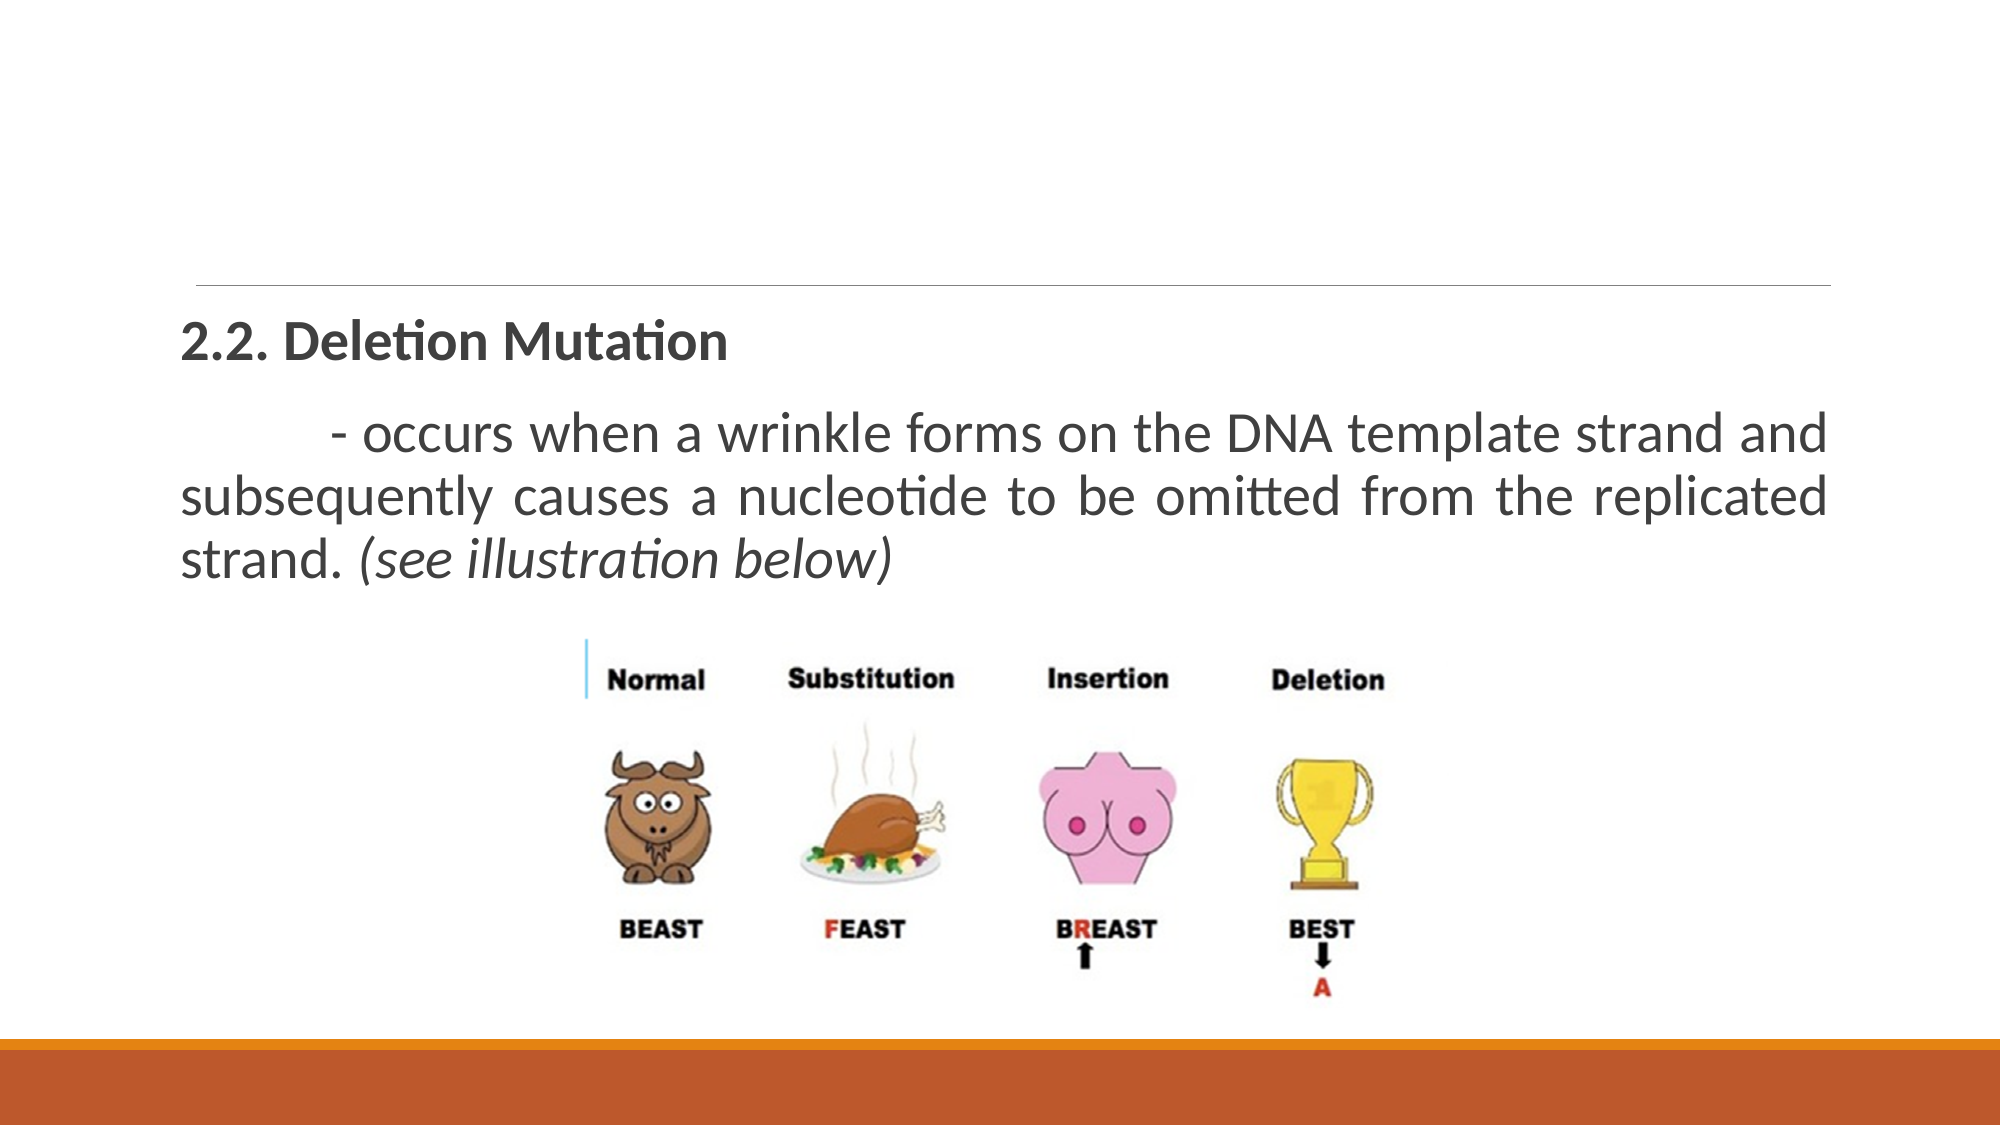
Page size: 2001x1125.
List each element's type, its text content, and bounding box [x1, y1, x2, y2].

picture [524, 584, 1526, 1030]
list 2.2. Deletion Mutation - occurs when a wrinkle forms on the DNA template strand and subsequently causes a nucleotide to be omitted from the replicated strand. (see illustration below) [180, 302, 1830, 963]
